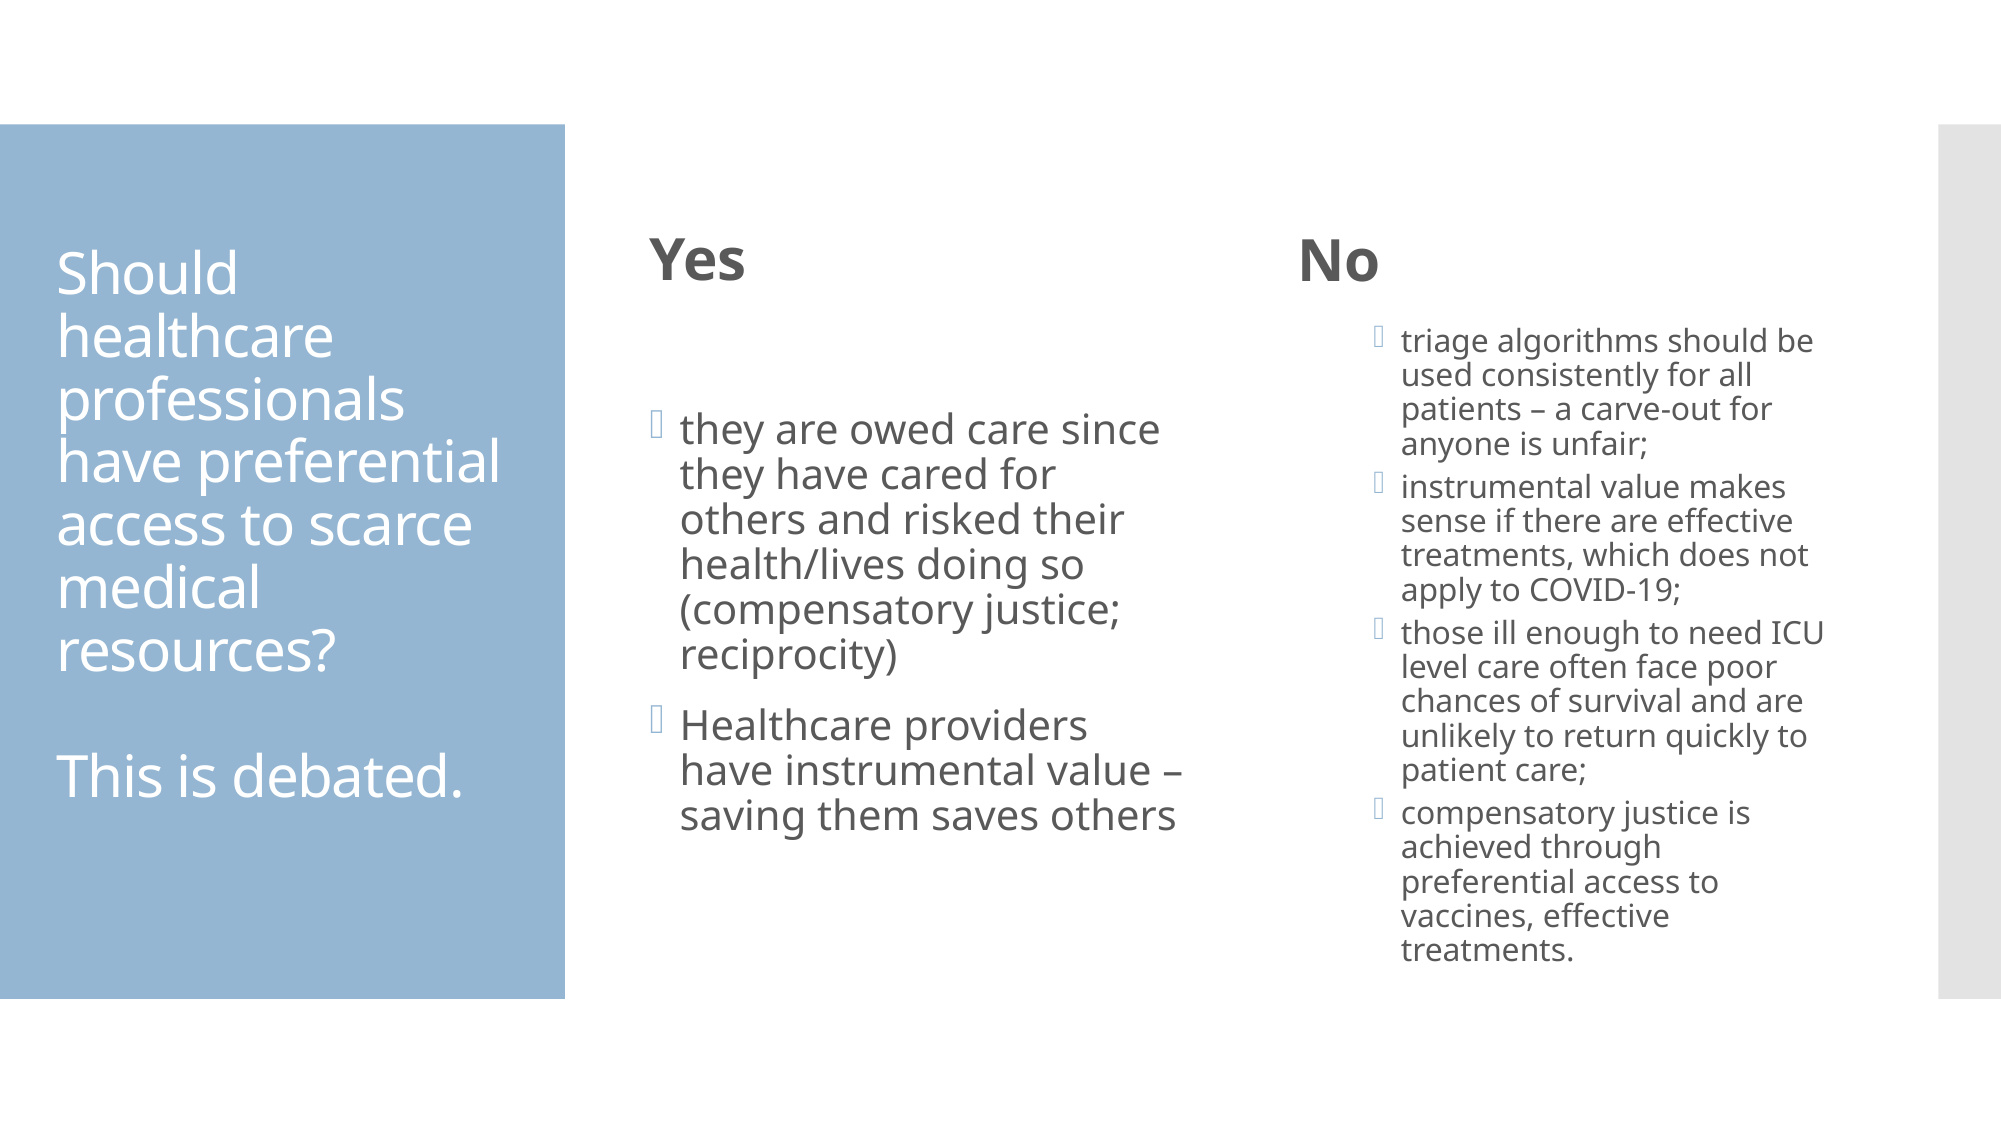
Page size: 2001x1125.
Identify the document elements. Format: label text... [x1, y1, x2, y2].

list triage algorithms should be used consistently for all patients – a carve-out for anyone is unfair; instrumental value makes sense if there are effective treatments, which does not apply to COVID-19; those ill enough to need ICU level care often face poor chances of survival and are unlikely to return quickly to patient care; compensatory justice is achieved through preferential access to vaccines, effective treatments. [1282, 316, 1853, 977]
title Should healthcare professionals have preferential access to scarce medical resources? This is debated. [41, 184, 525, 940]
list they are owed care since they have cared for others and risked their health/lives doing so (compensatory justice; reciprocity) Healthcare providers have instrumental value – saving them saves others [634, 316, 1205, 977]
list Yes [634, 167, 1205, 301]
list No [1282, 167, 1853, 302]
